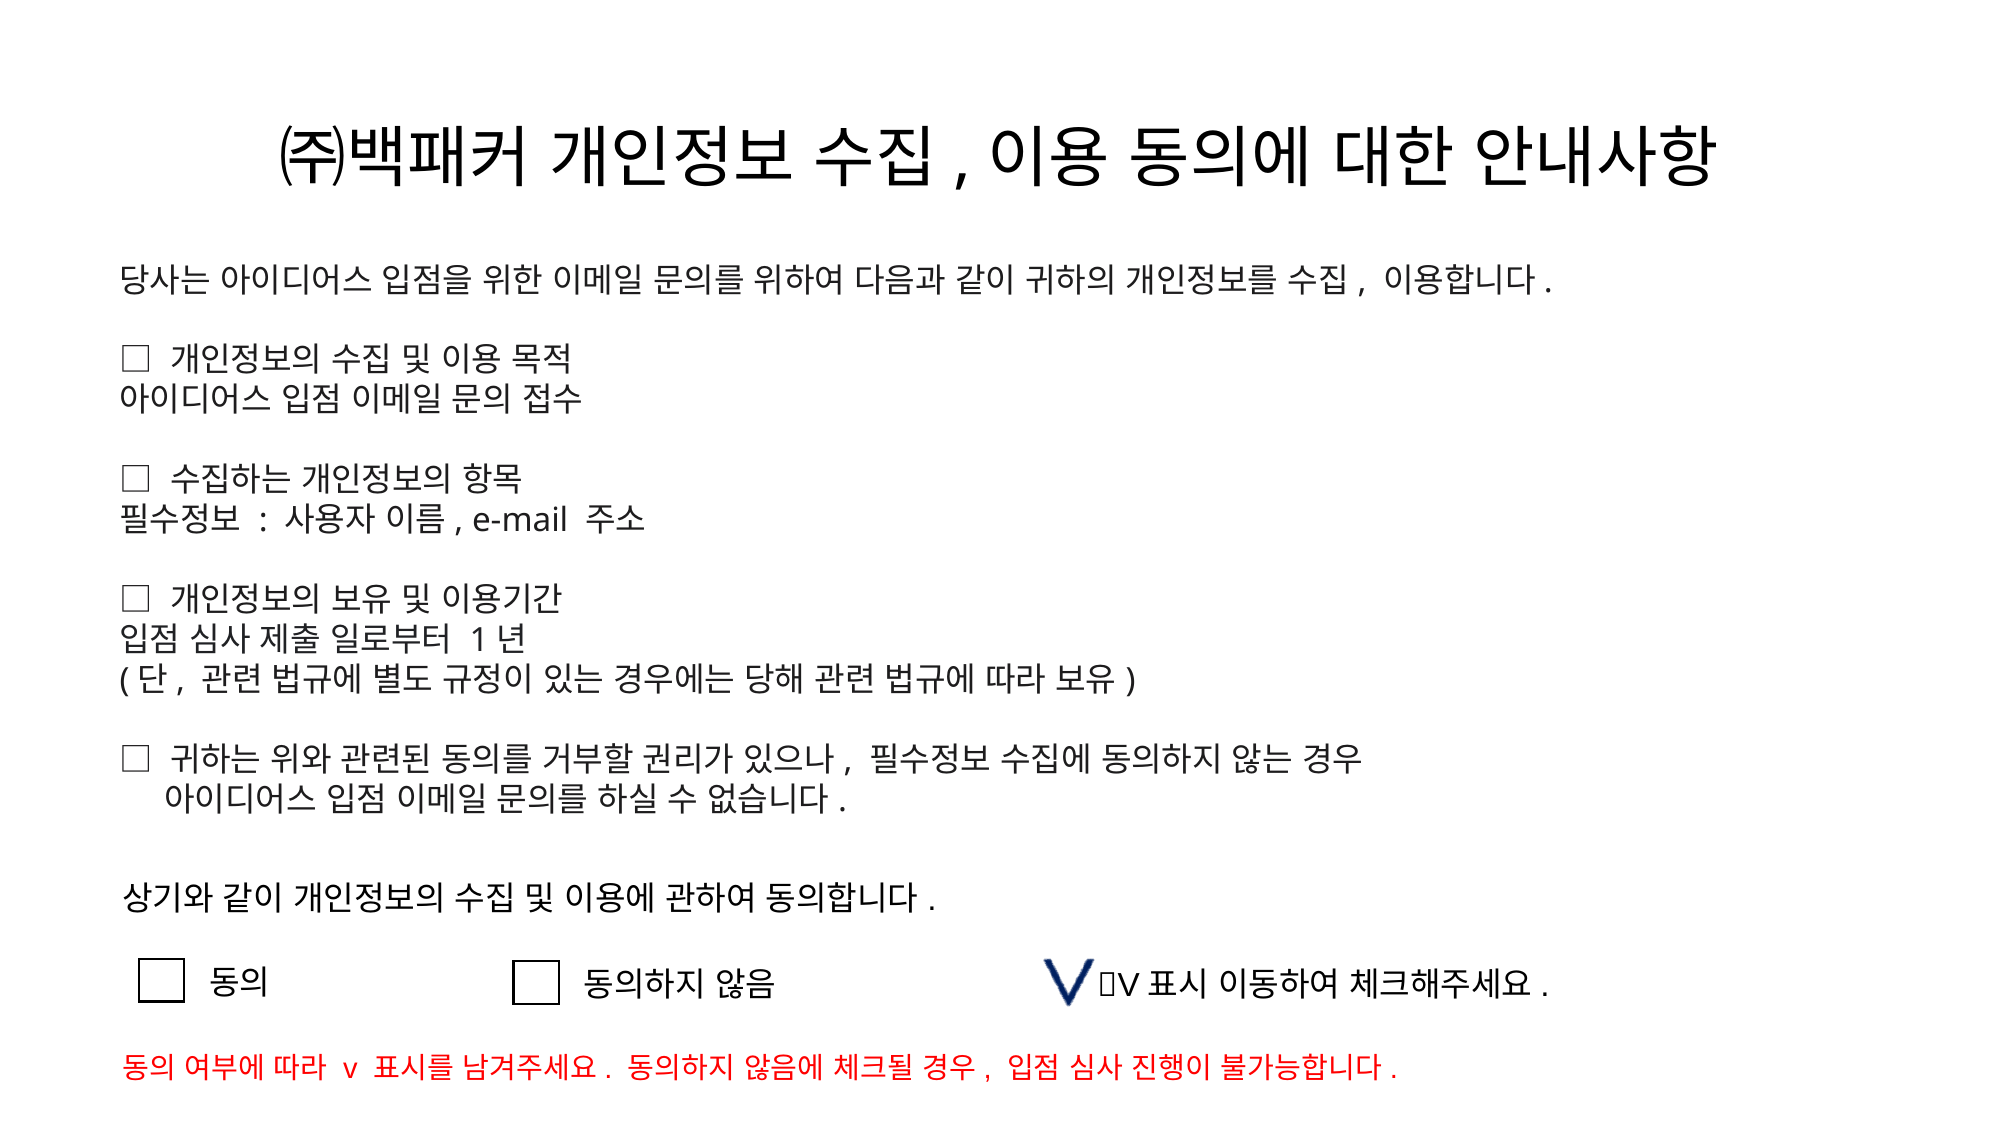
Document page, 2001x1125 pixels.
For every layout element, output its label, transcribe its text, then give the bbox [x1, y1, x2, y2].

text_box V표시 이동하여 체크해주세요. [1107, 959, 1677, 1008]
picture [1028, 945, 1107, 1015]
text_box 동의하지 않음 [583, 959, 973, 1008]
text_box [512, 960, 560, 1005]
text_box 동의 [209, 956, 410, 1006]
subtitle 당사는 아이디어스 입점을 위한 이메일 문의를 위하여 다음과 같이 귀하의 개인정보를 수집, 이용합니다. □ 개인정보의 수집 및 이용 목적 아이디어스 입점 이메일 문의 접수 □ 수집하는 개인정보의 항목 필수정보 : 사용자 이름, e-mail 주소 □ 개인정보의 보유 및 이용기간 입점 심사 제출 일로부터 1년 (단, 관련 법규에 별도 규정이 있는 경우에는 당해 관련 법규에 따라 보유) □ 귀하는 위와 관련된 동의를 거부할 권리가 있으나, 필수정보 수집에 동의하지 않는 경우 아이디어스 입점 이메일 문의를 하실 수 없습니다. [119, 207, 1772, 869]
text_box 동의 여부에 따라 v 표시를 남겨주세요. 동의하지 않음에 체크될 경우, 입점 심사 진행이 불가능합니다. [122, 1045, 1753, 1089]
text_box [138, 958, 185, 1003]
title ㈜백패커 개인정보 수집,이용 동의에 대한 안내사항 [249, 83, 1750, 204]
text_box 상기와 같이 개인정보의 수집 및 이용에 관하여 동의합니다. [122, 873, 1625, 922]
